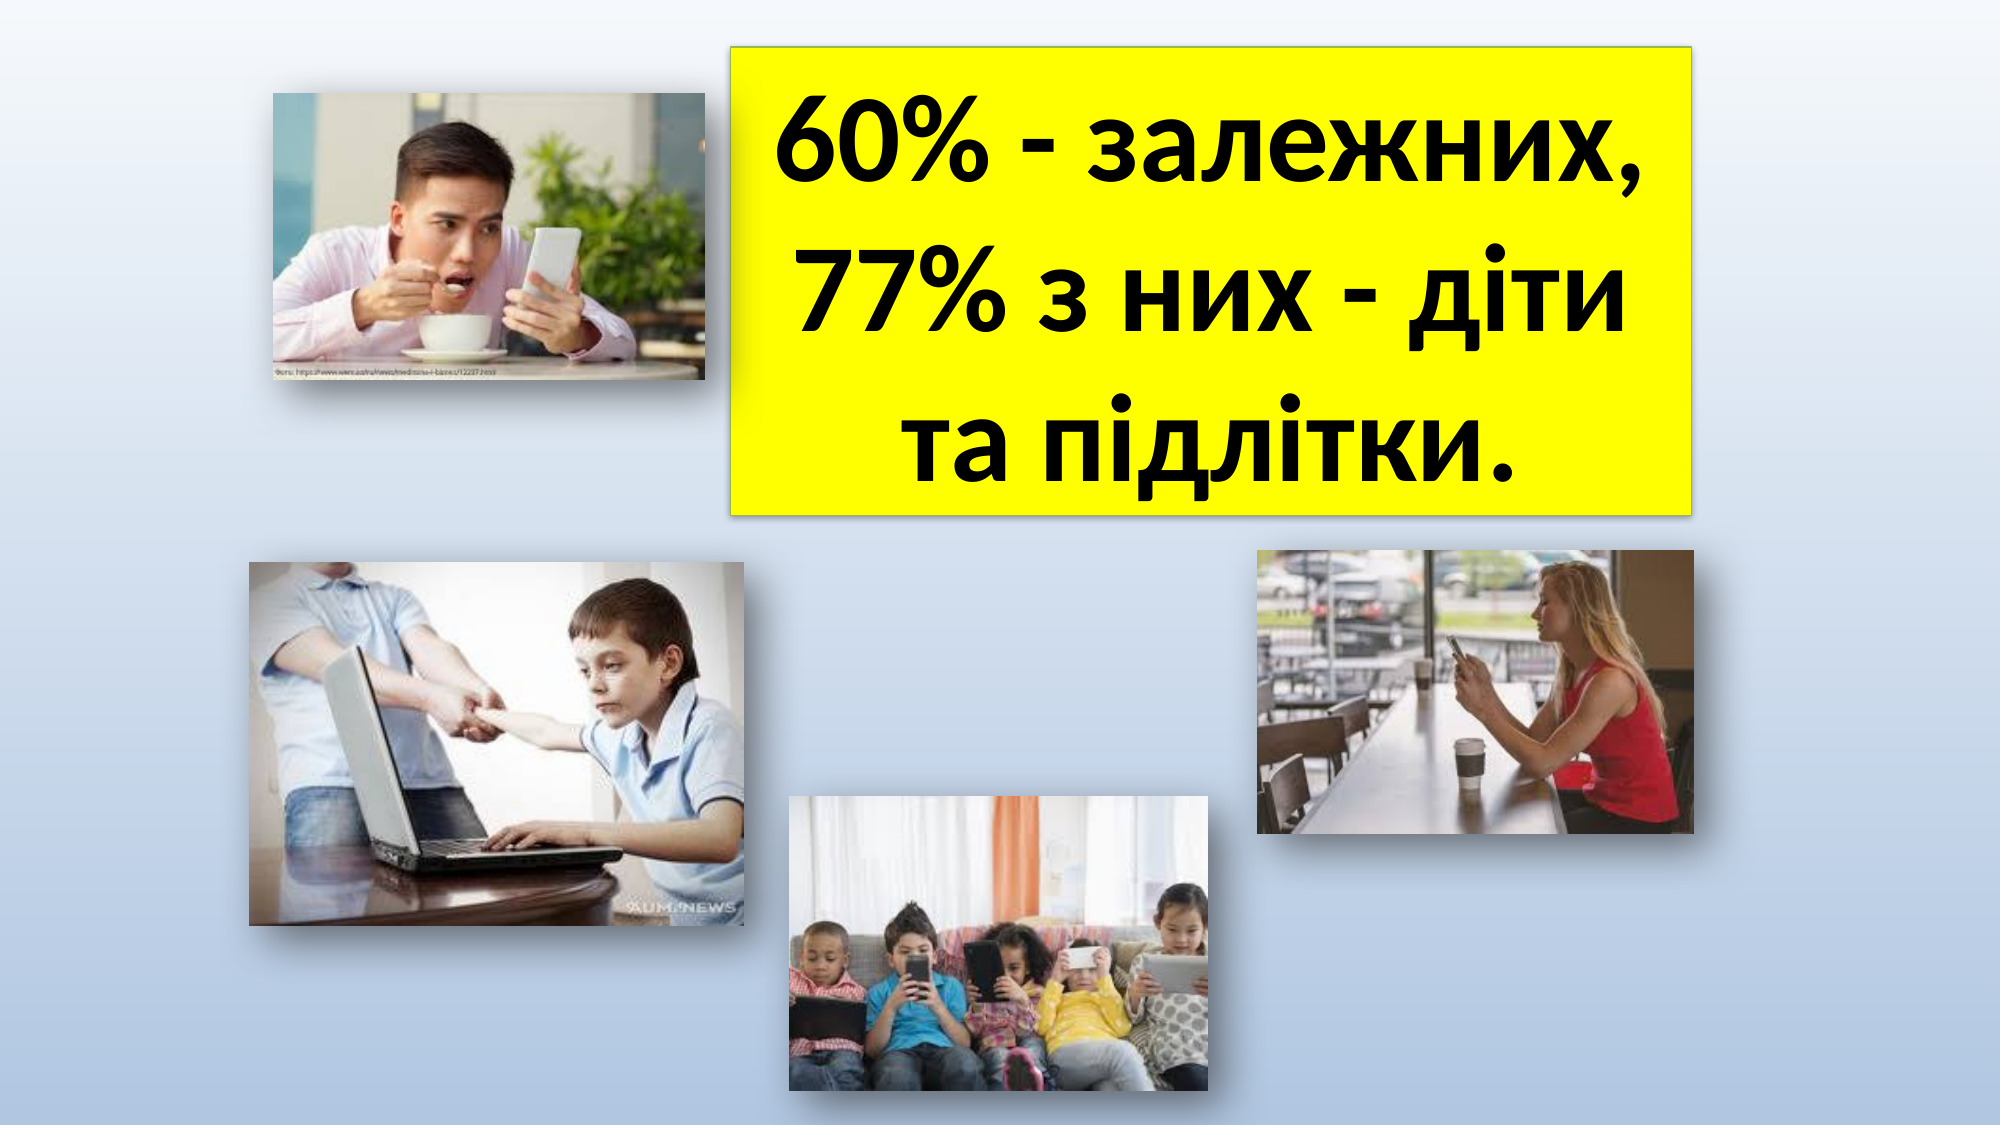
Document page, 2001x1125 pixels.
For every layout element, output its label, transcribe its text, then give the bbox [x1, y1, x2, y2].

title 60% - залежних, 77% з них - діти та підлітки. [730, 46, 1692, 516]
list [249, 562, 744, 926]
picture [788, 796, 1209, 1091]
picture [273, 93, 705, 380]
picture [1257, 550, 1694, 834]
